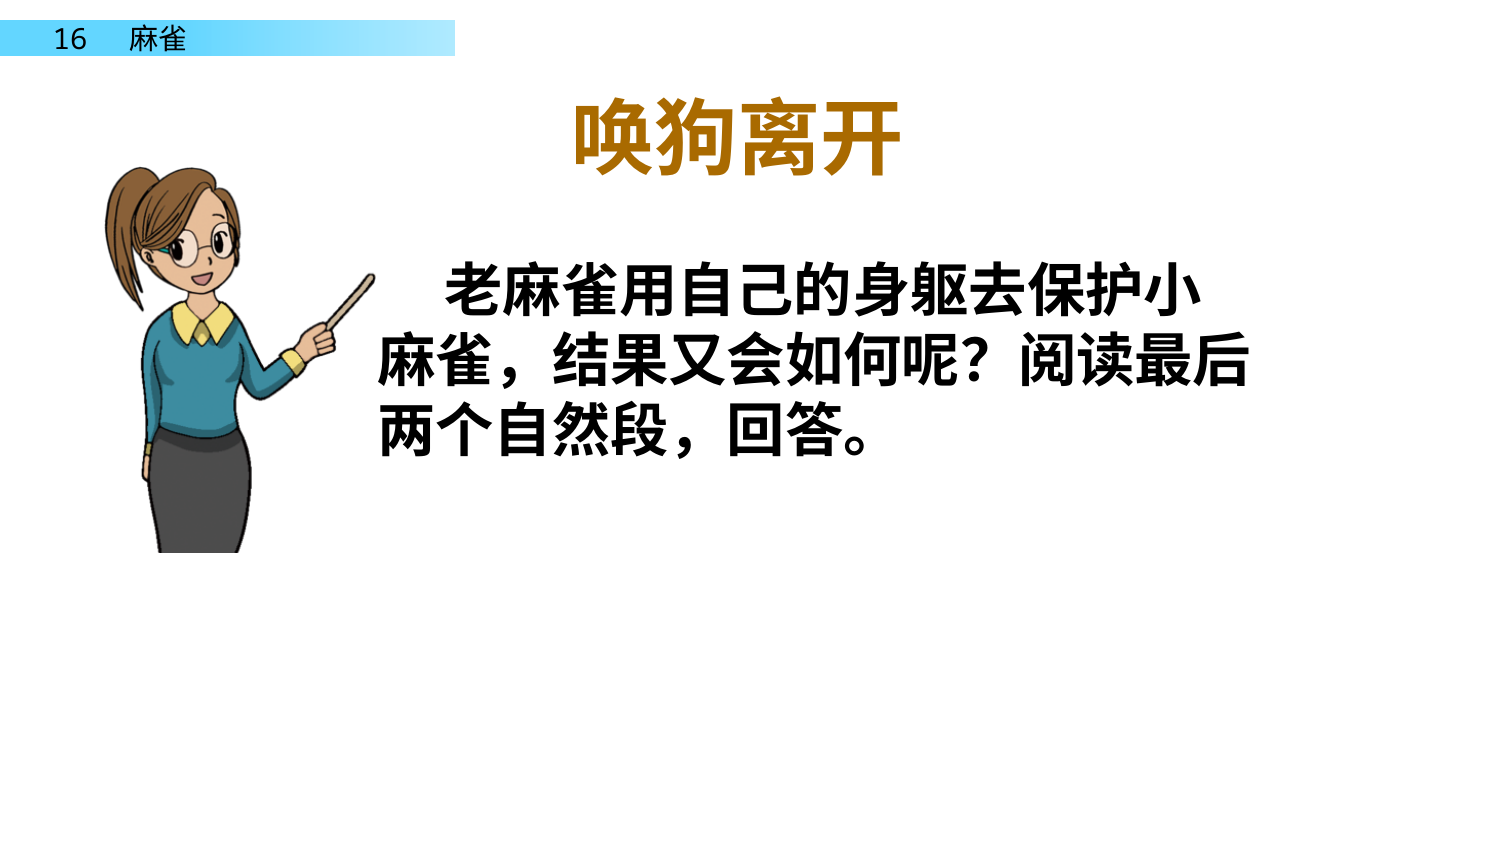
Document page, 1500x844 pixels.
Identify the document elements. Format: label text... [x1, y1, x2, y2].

text_box 老麻雀用自己的身躯去保护小麻雀，结果又会如何呢？阅读最后两个自然段，回答。 [380, 246, 1269, 471]
picture [104, 166, 376, 553]
text_box 唤狗离开 [556, 77, 1076, 193]
